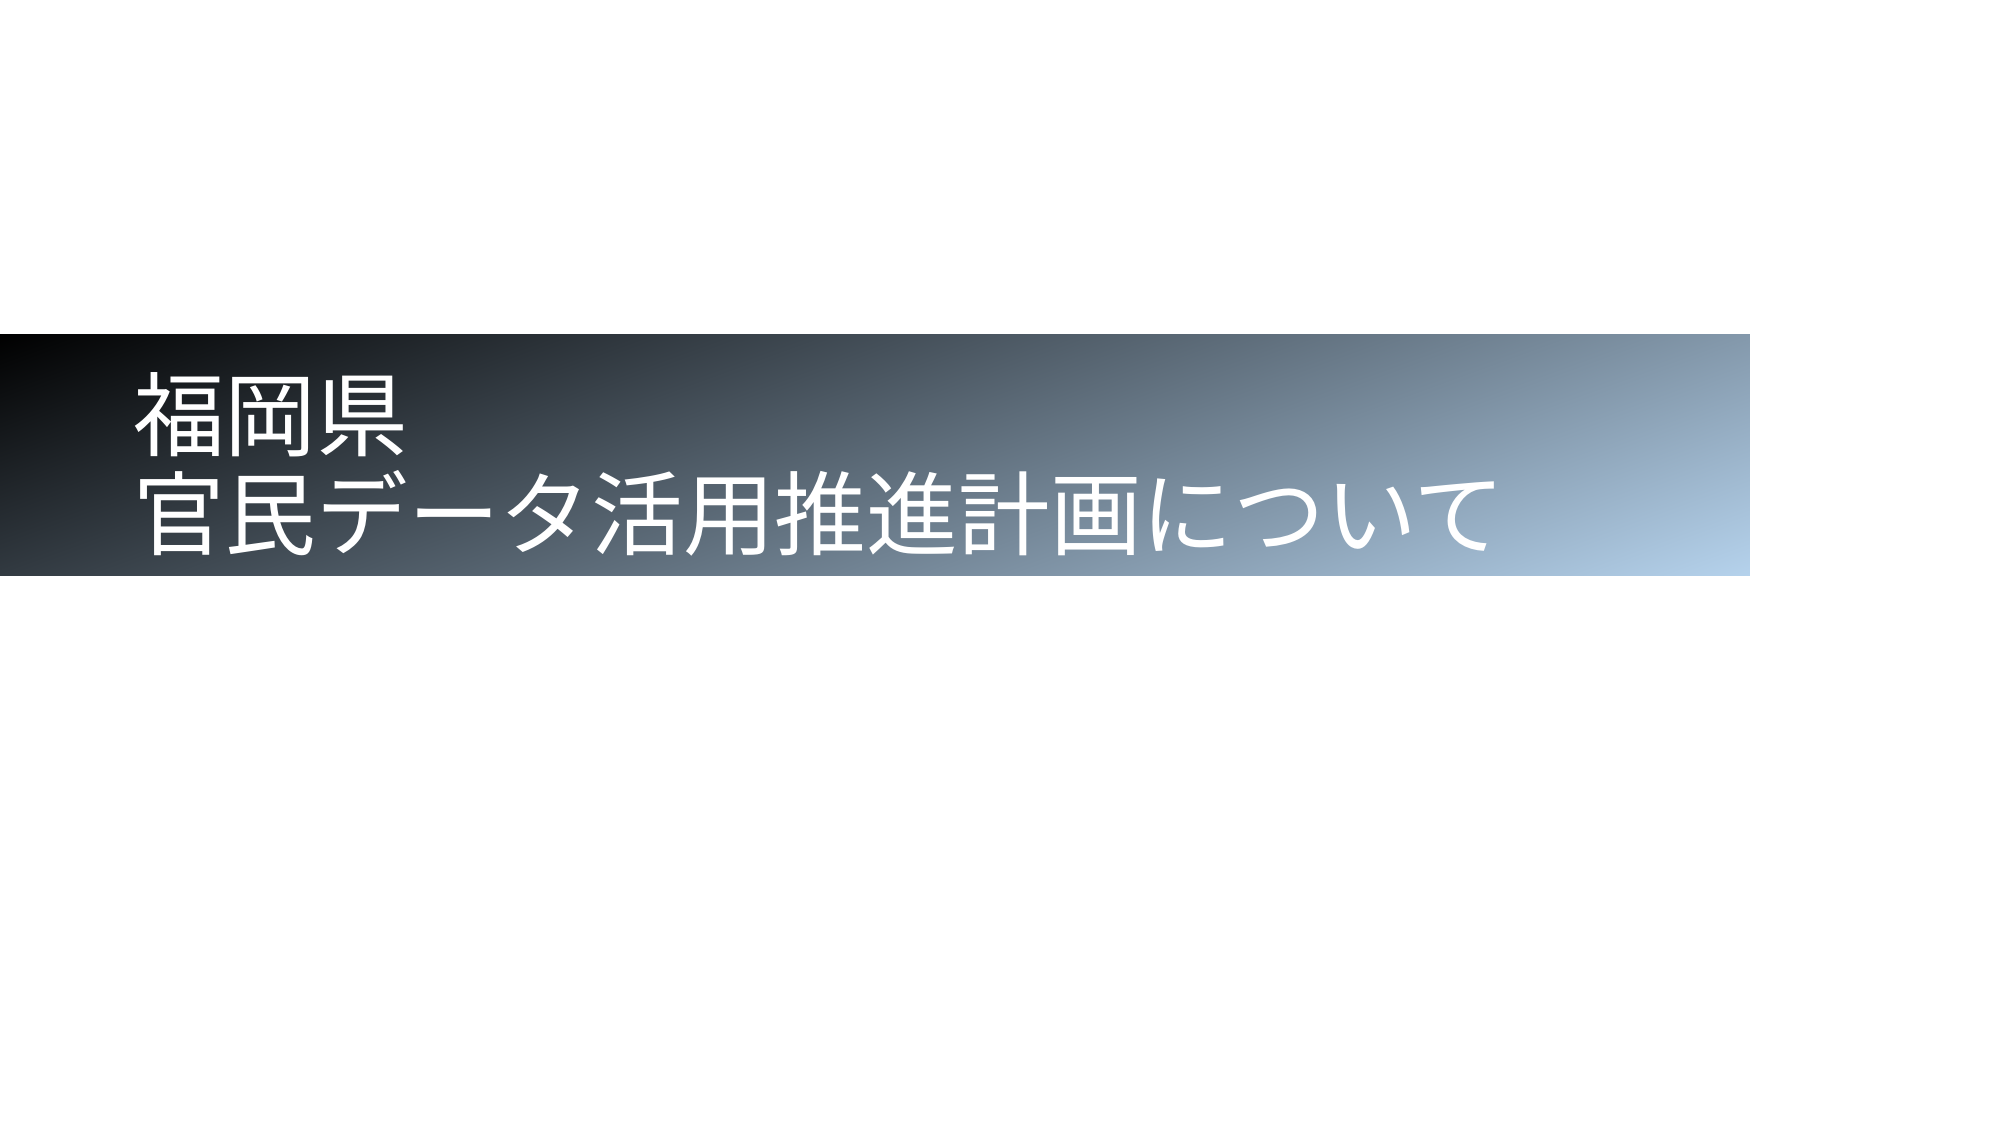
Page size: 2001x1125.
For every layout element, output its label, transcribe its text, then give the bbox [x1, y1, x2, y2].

title 福岡県 官民データ活用推進計画について [0, 334, 1750, 576]
